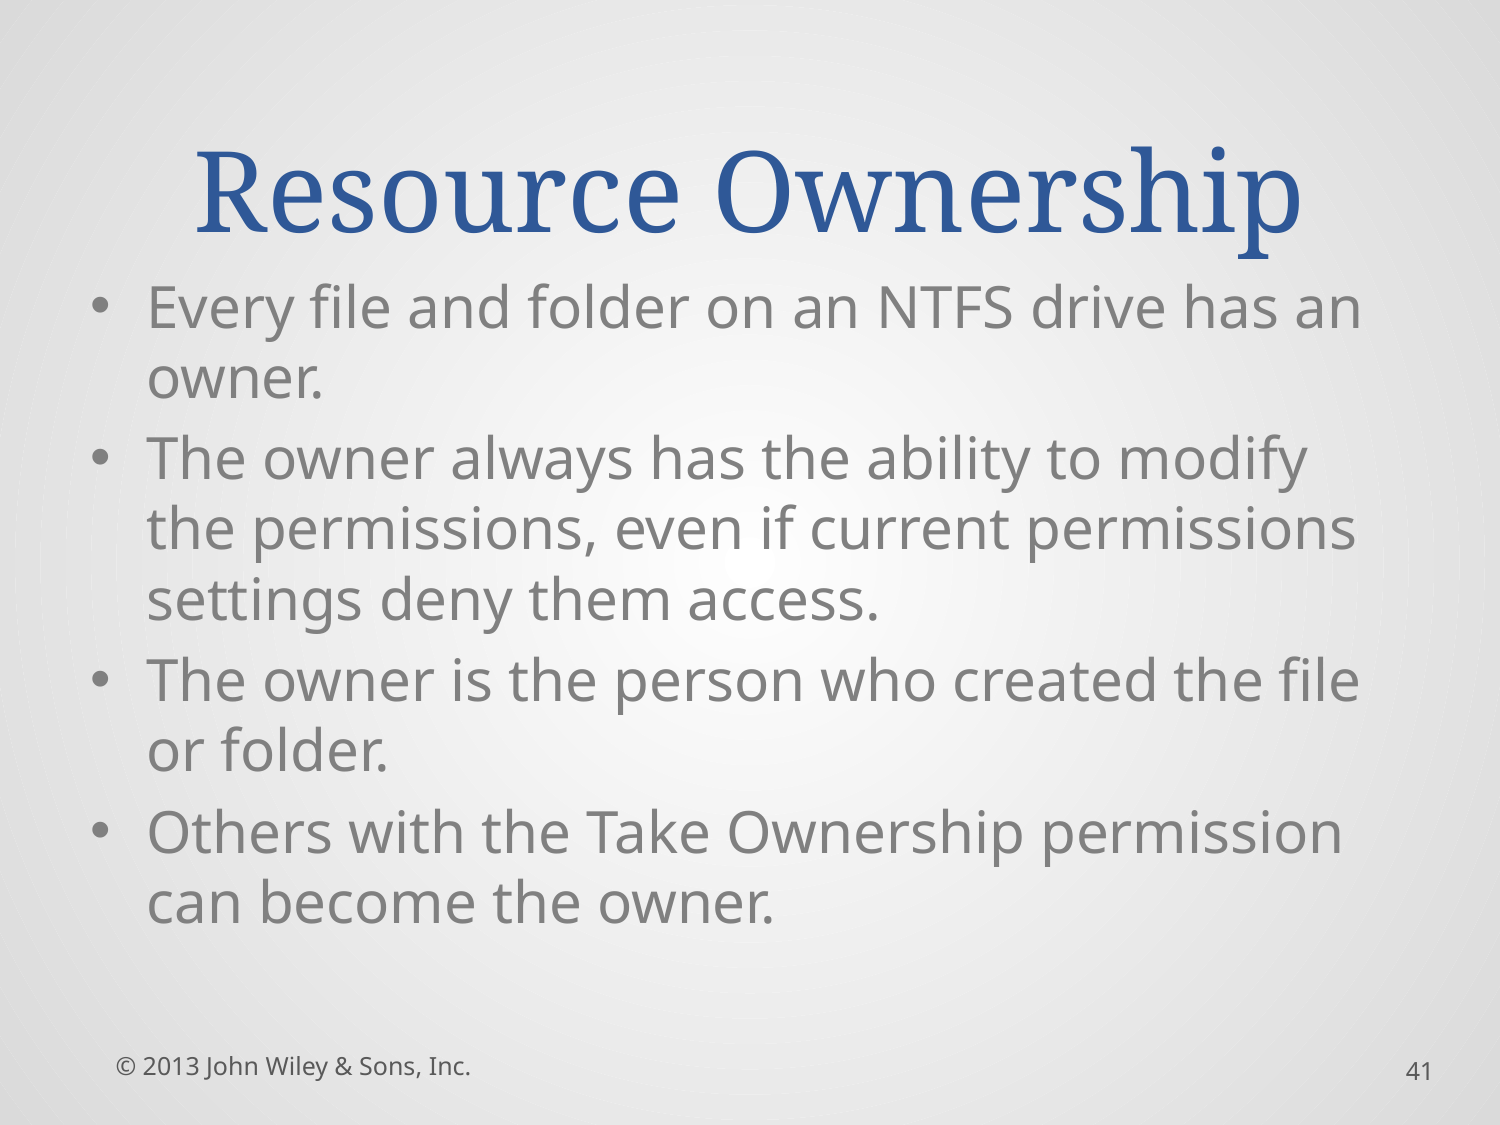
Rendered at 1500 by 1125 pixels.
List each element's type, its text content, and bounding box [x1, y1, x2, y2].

footer © 2013 John Wiley & Sons, Inc. [108, 1037, 576, 1098]
list Every file and folder on an NTFS drive has an owner. The owner always has the ability to modify the permissions, even if current permissions settings deny them access. The owner is the person who created the file or folder. Others with the Take Ownership permission can become the owner. [75, 262, 1425, 1005]
title Resource Ownership [75, 0, 1425, 262]
slide_number 41 [1401, 1042, 1494, 1103]
